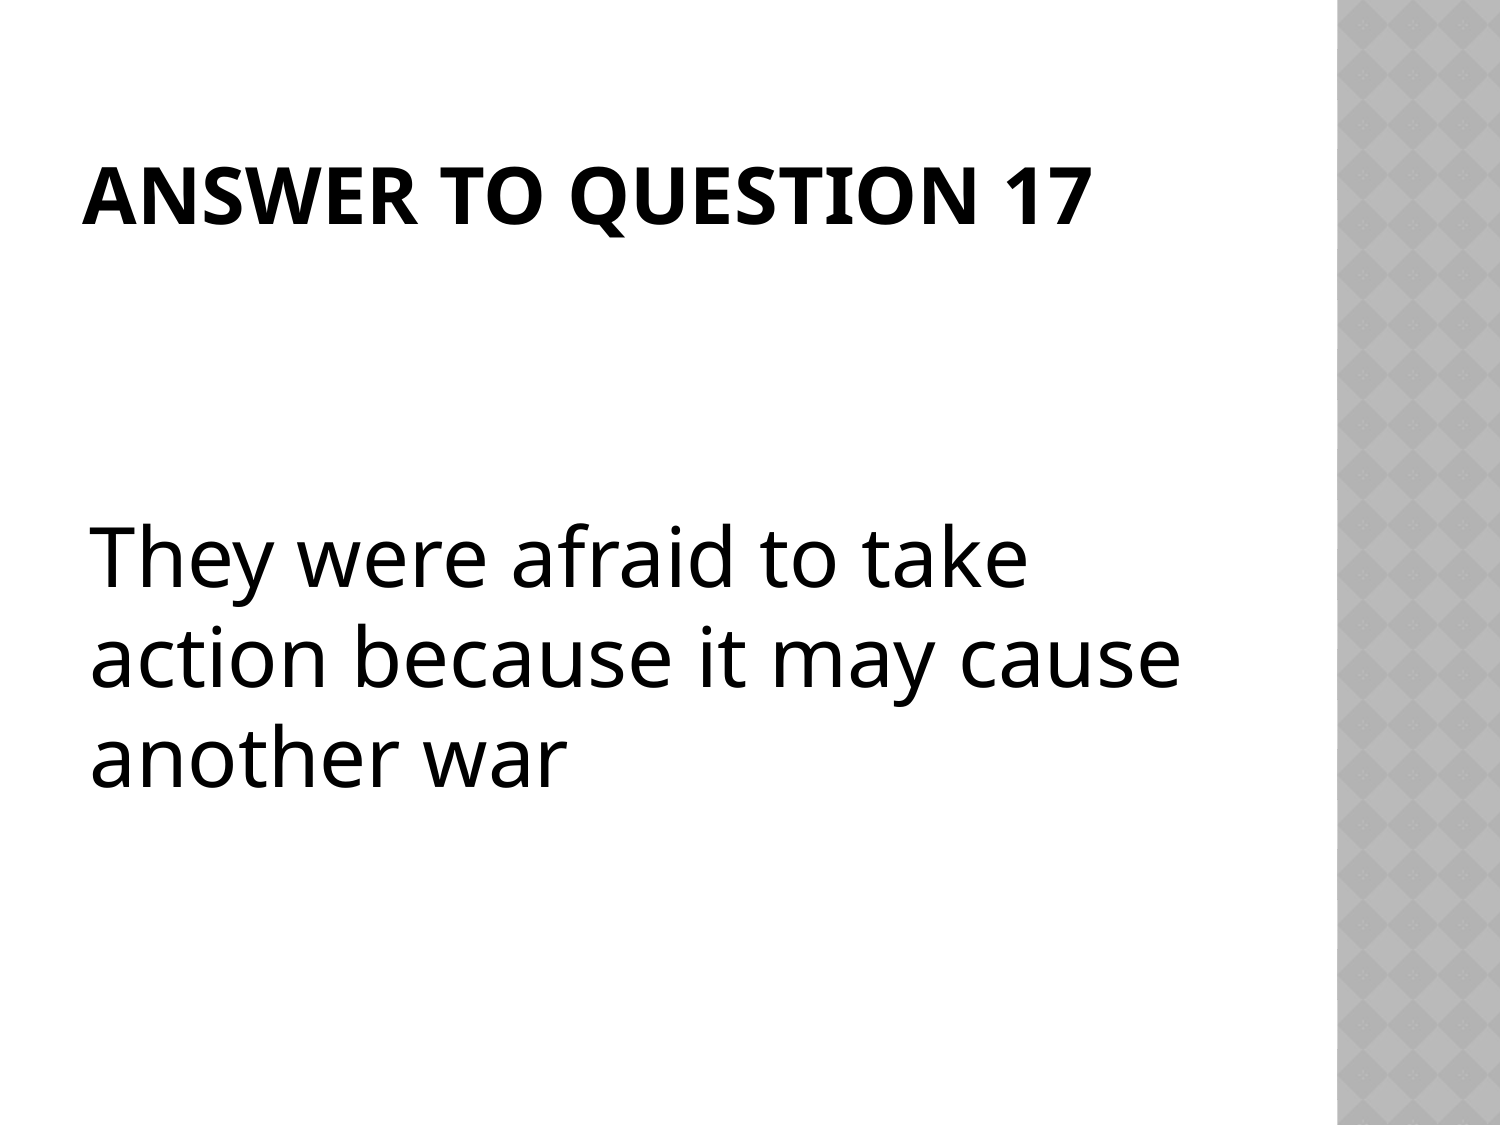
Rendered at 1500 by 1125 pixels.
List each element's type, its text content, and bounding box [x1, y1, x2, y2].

title Answer to Question 17 [75, 52, 1263, 240]
list They were afraid to take action because it may cause another war [75, 264, 1263, 1059]
